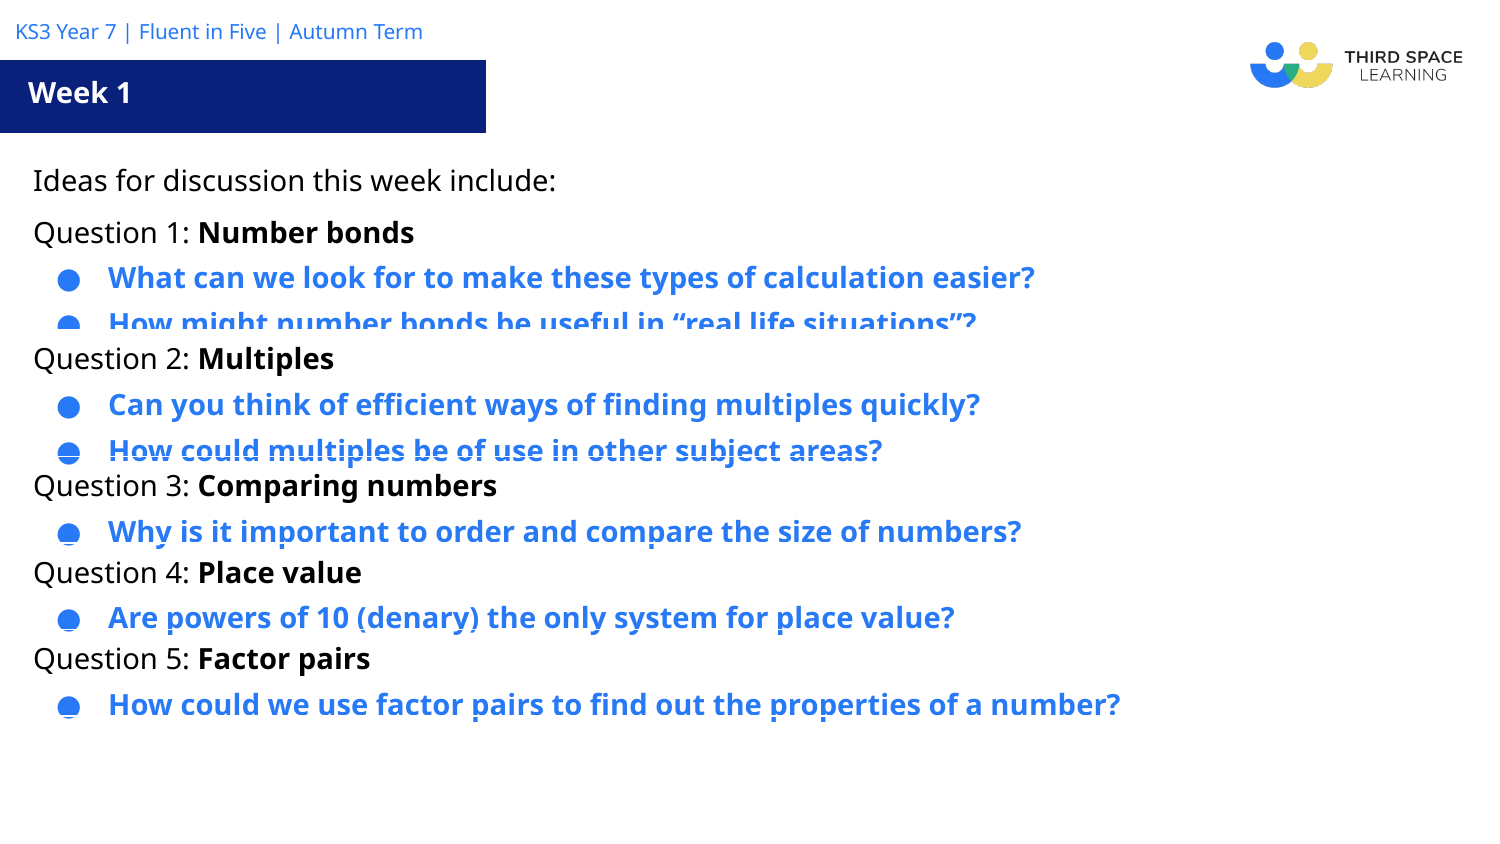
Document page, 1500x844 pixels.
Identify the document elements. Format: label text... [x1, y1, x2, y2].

table_cell Question 2: Multiples Can you think of efficient ways of finding multiples quickly? How could multiples be of use in other subject areas? [29, 330, 1476, 456]
table_cell Question 3: Comparing numbers Why is it important to order and compare the size of numbers? [29, 457, 1476, 542]
text_box Week 1 [13, 59, 383, 125]
table_cell Question 4: Place value Are powers of 10 (denary) the only system for place value? [29, 544, 1476, 629]
table_cell Question 5: Factor pairs How could we use factor pairs to find out the properties of a number? [29, 630, 1476, 715]
picture [1250, 33, 1465, 99]
table_header Ideas for discussion this week include: [29, 137, 1476, 202]
table_cell Question 1: Number bonds What can we look for to make these types of calculation easier? How might number bonds be useful in “real life situations”? [29, 204, 1476, 329]
